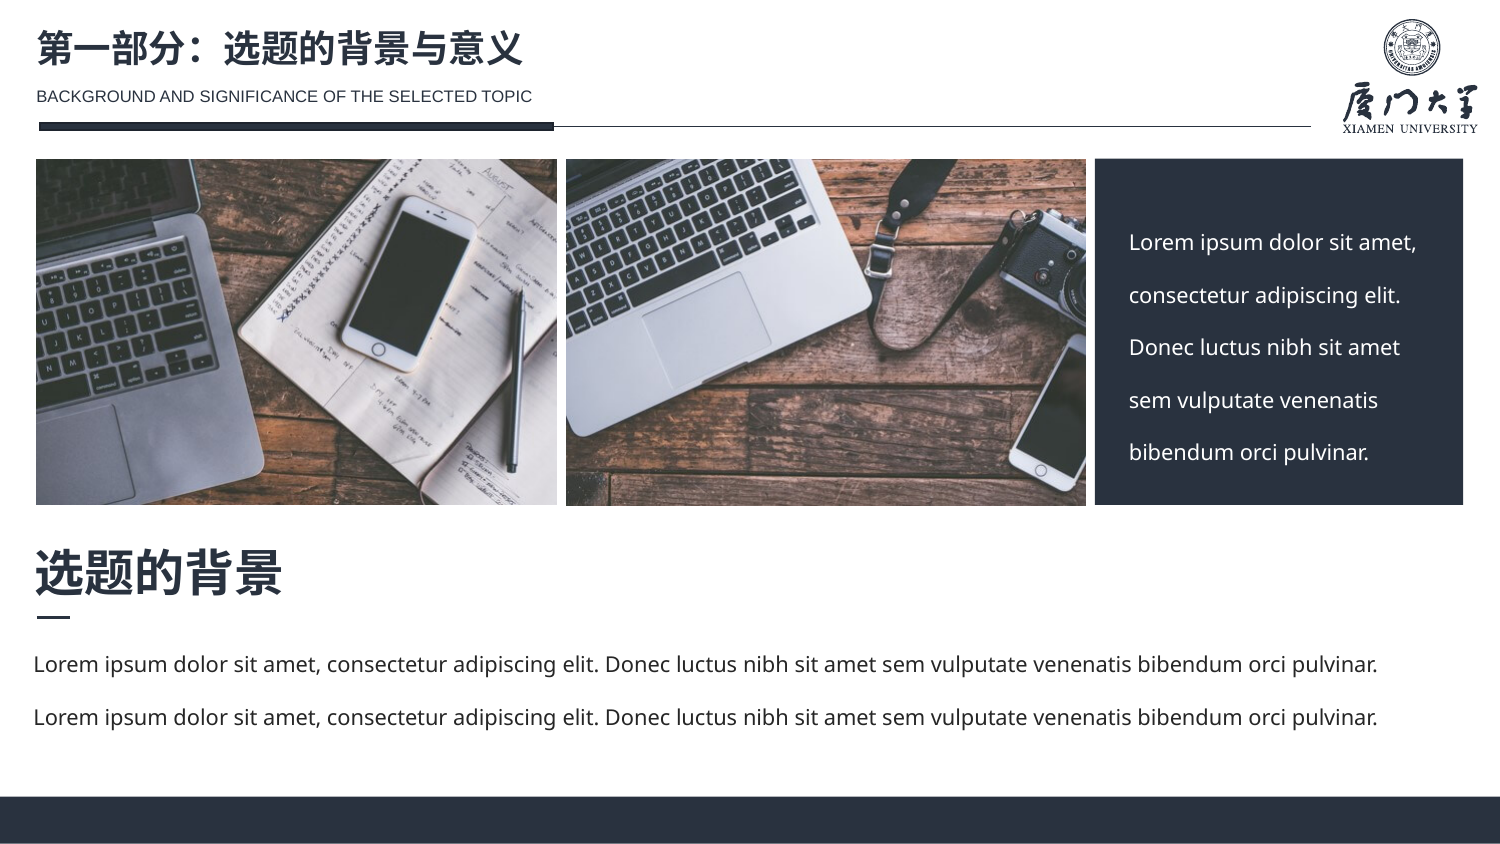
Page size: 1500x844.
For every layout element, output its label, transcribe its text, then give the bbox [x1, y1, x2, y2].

text_box 选题的背景 [20, 534, 300, 610]
picture [36, 159, 557, 505]
text_box Lorem ipsum dolor sit amet, consectetur adipiscing elit. Donec luctus nibh sit amet sem vulputate venenatis bibendum orci pulvinar. [1114, 195, 1445, 473]
text_box BACKGROUND AND SIGNIFICANCE OF THE SELECTED TOPIC [21, 78, 549, 114]
text_box Lorem ipsum dolor sit amet, consectetur adipiscing elit. Donec luctus nibh sit amet sem vulputate venenatis bibendum orci pulvinar. Lorem ipsum dolor sit amet, consectetur adipiscing elit. Donec luctus nibh sit amet sem vulputate venenatis bibendum orci pulvinar. [18, 617, 1412, 737]
text_box 第一部分：选题的背景与意义 [21, 18, 539, 78]
picture [566, 159, 1086, 506]
text_box [1094, 158, 1464, 506]
